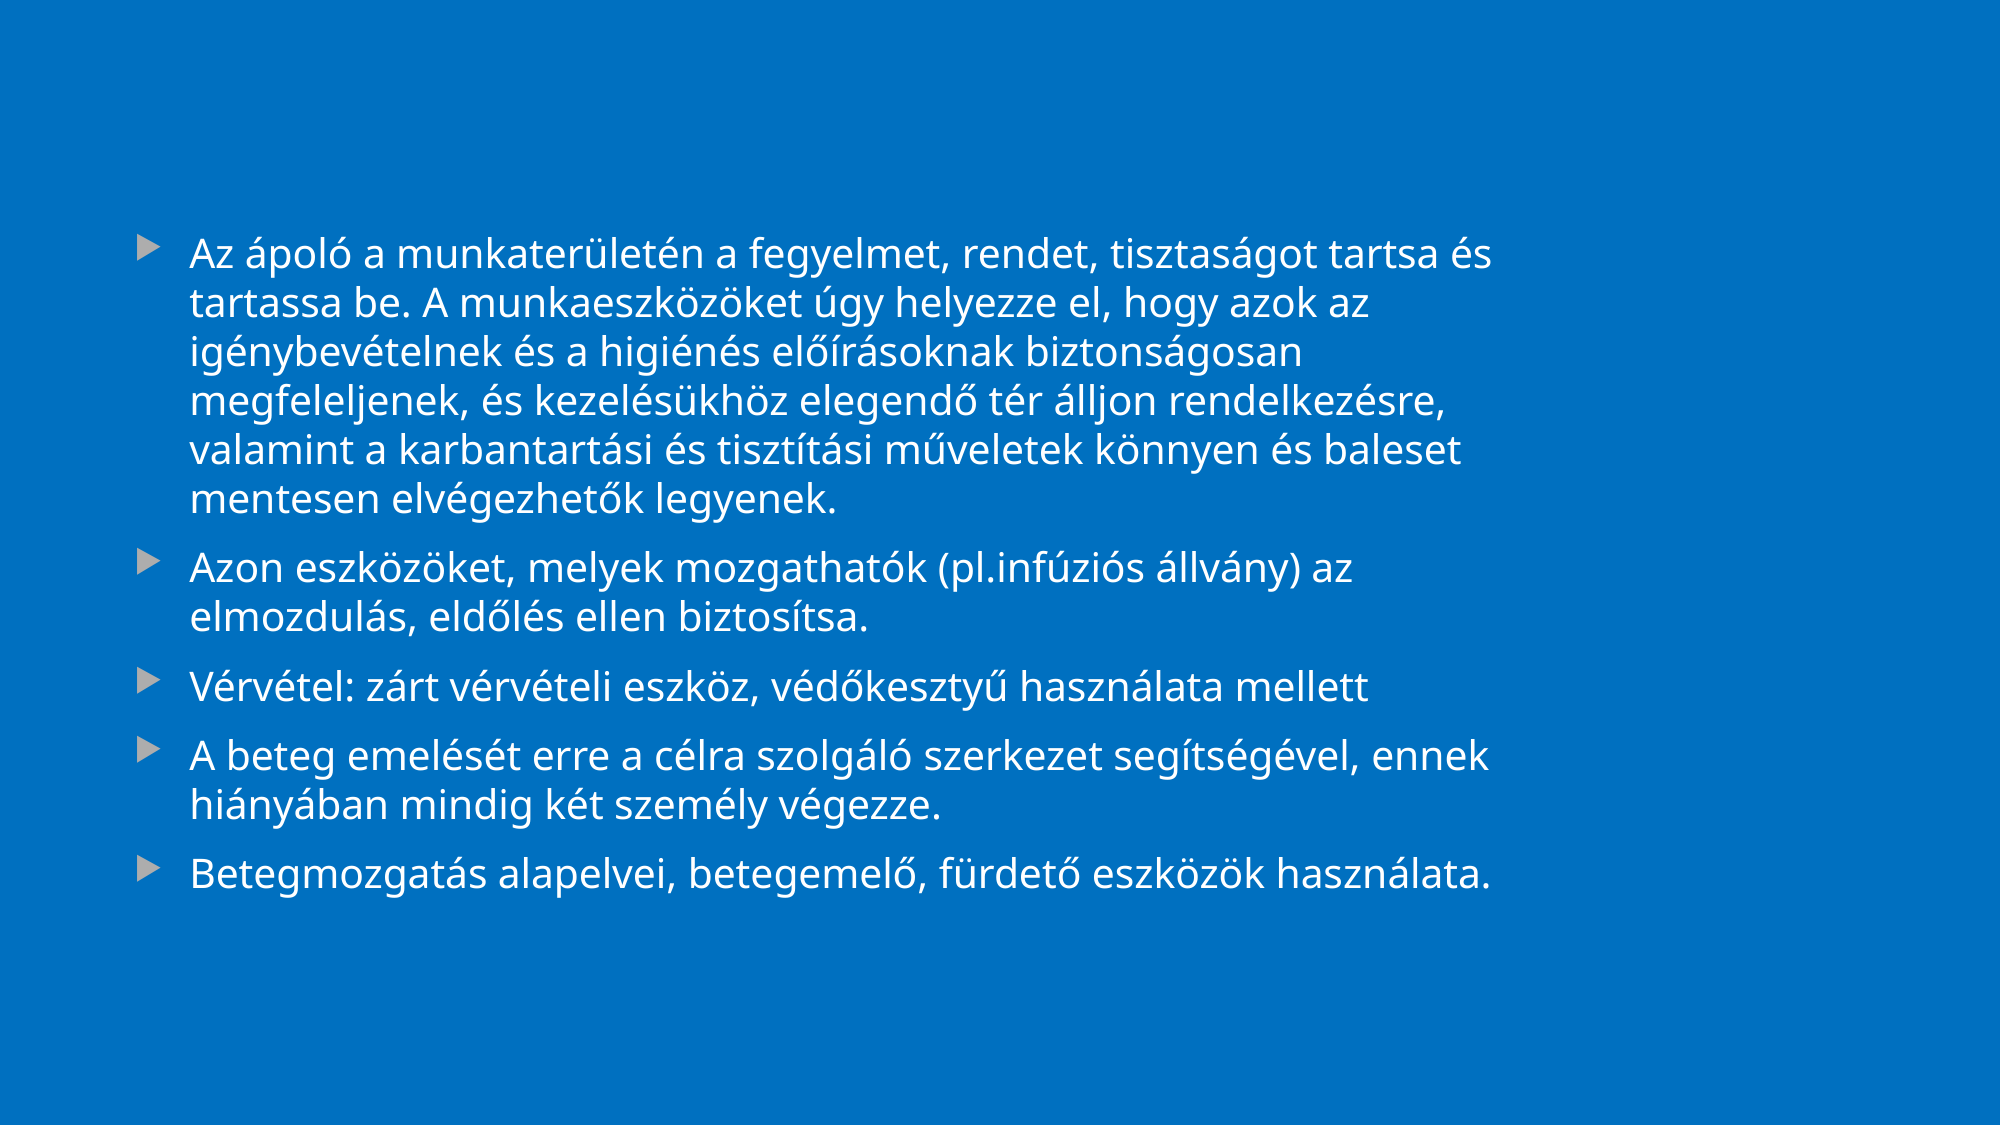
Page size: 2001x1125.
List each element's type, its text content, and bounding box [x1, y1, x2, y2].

list Az ápoló a munkaterületén a fegyelmet, rendet, tisztaságot tartsa és tartassa be. A munkaeszközöket úgy helyezze el, hogy azok az igénybevételnek és a higiénés előírásoknak biztonságosan megfeleljenek, és kezelésükhöz elegendő tér álljon rendelkezésre, valamint a karbantartási és tisztítási műveletek könnyen és baleset mentesen elvégezhetők legyenek. Azon eszközöket, melyek mozgathatók (pl.infúziós állvány) az elmozdulás, eldőlés ellen biztosítsa. Vérvétel: zárt vérvételi eszköz, védőkesztyű használata mellett A beteg emelését erre a célra szolgáló szerkezet segítségével, ennek hiányában mindig két személy végezze. Betegmozgatás alapelvei, betegemelő, fürdető eszközök használata. [119, 219, 1587, 909]
